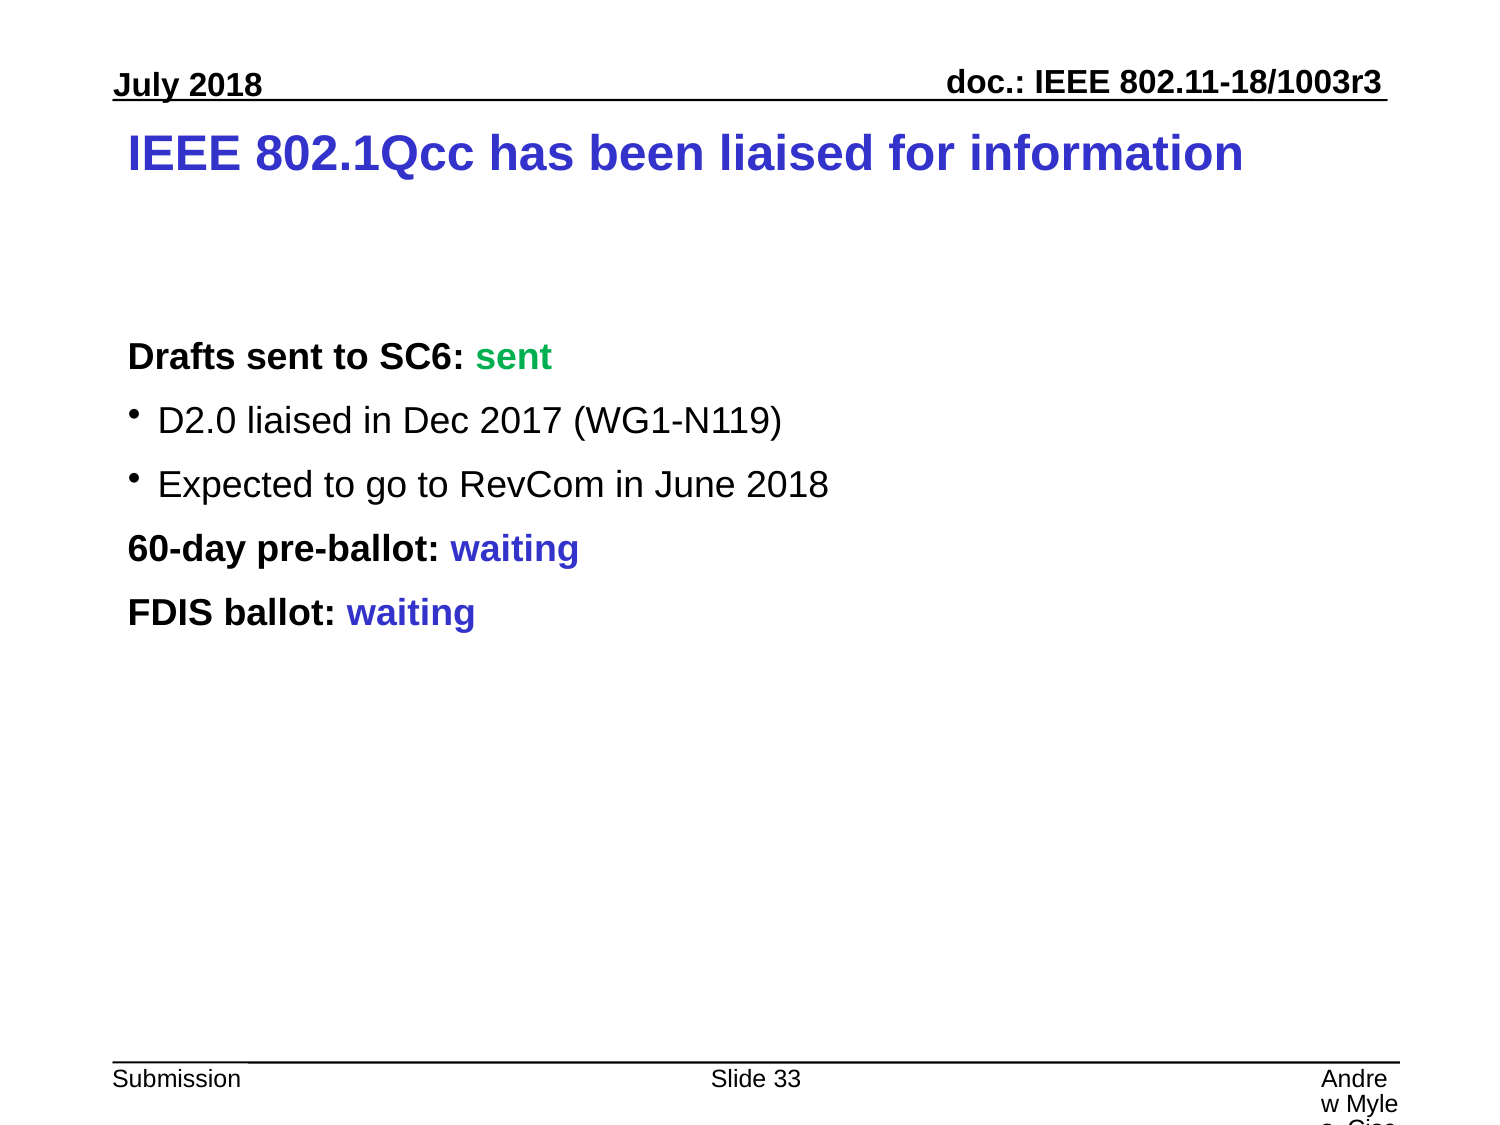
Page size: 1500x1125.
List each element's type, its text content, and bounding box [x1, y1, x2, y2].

list Drafts sent to SC6: sent D2.0 liaised in Dec 2017 (WG1-N119) Expected to go to RevCom in June 2018 60-day pre-ballot: waiting FDIS ballot: waiting [112, 324, 1388, 1000]
slide_number Slide 33 [709, 1061, 803, 1093]
footer Andrew Myles, Cisco [1320, 1061, 1402, 1093]
title IEEE 802.1Qcc has been liaised for information [112, 112, 1388, 288]
